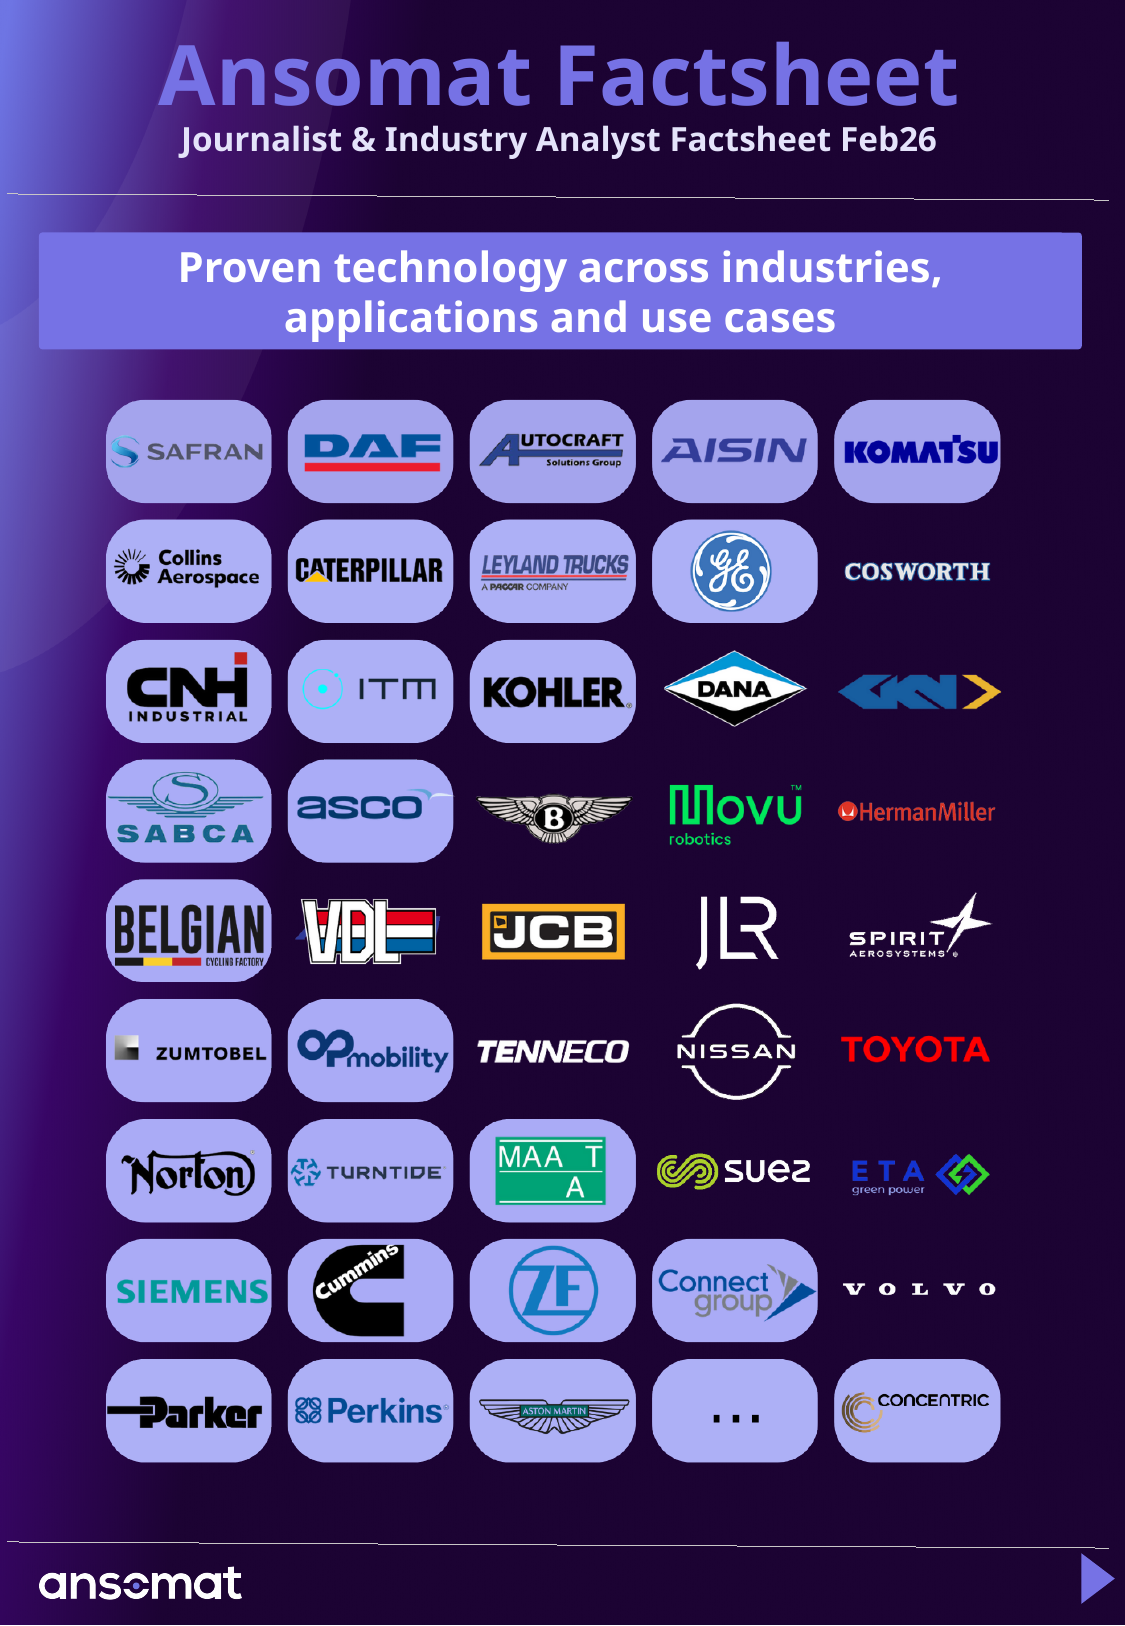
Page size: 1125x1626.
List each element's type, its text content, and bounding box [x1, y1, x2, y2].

title Ansomat Factsheet Journalist & Industry Analyst Factsheet Feb26 [36, 6, 1083, 186]
picture [0, 0, 1125, 1625]
